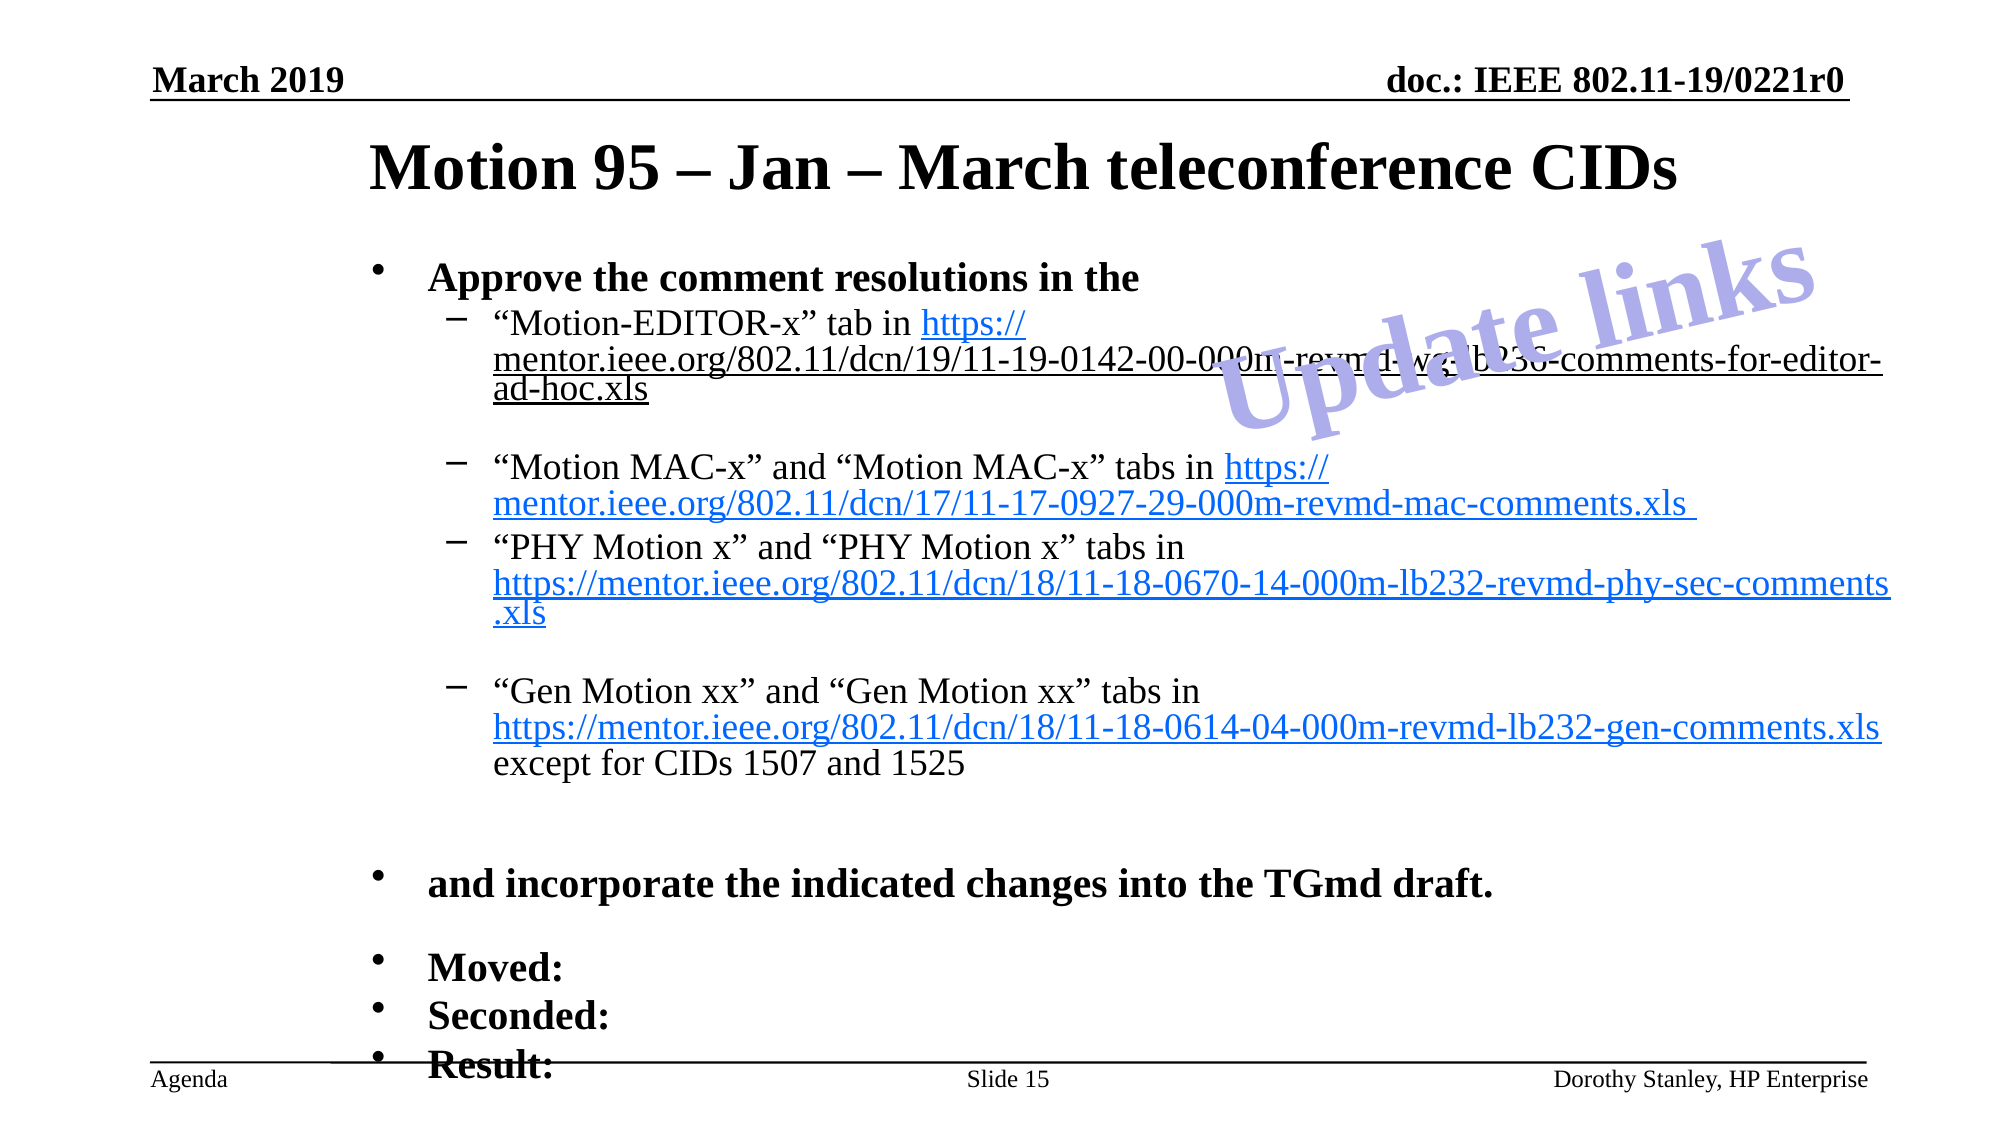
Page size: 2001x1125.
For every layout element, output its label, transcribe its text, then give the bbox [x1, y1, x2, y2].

list Approve the comment resolutions in the “Motion-EDITOR-x” tab in https://mentor.ieee.org/802.11/dcn/19/11-19-0142-00-000m-revmd-wg-lb236-comments-for-editor-ad-hoc.xls “Motion MAC-x” and “Motion MAC-x” tabs in https://mentor.ieee.org/802.11/dcn/17/11-17-0927-29-000m-revmd-mac-comments.xls “PHY Motion x” and “PHY Motion x” tabs in https://mentor.ieee.org/802.11/dcn/18/11-18-0670-14-000m-lb232-revmd-phy-sec-comments.xls “Gen Motion xx” and “Gen Motion xx” tabs in https://mentor.ieee.org/802.11/dcn/18/11-18-0614-04-000m-revmd-lb232-gen-comments.xls except for CIDs 1507 and 1525 and incorporate the indicated changes into the TGmd draft. Moved: Seconded: Result: [356, 251, 1911, 1002]
text_box Update links [1183, 175, 1841, 470]
footer Dorothy Stanley, HP Enterprise [1549, 1062, 1869, 1093]
slide_number Slide 15 [966, 1062, 1051, 1093]
title Motion 95 – Jan – March teleconference CIDs [200, 75, 1850, 250]
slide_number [152, 54, 567, 100]
